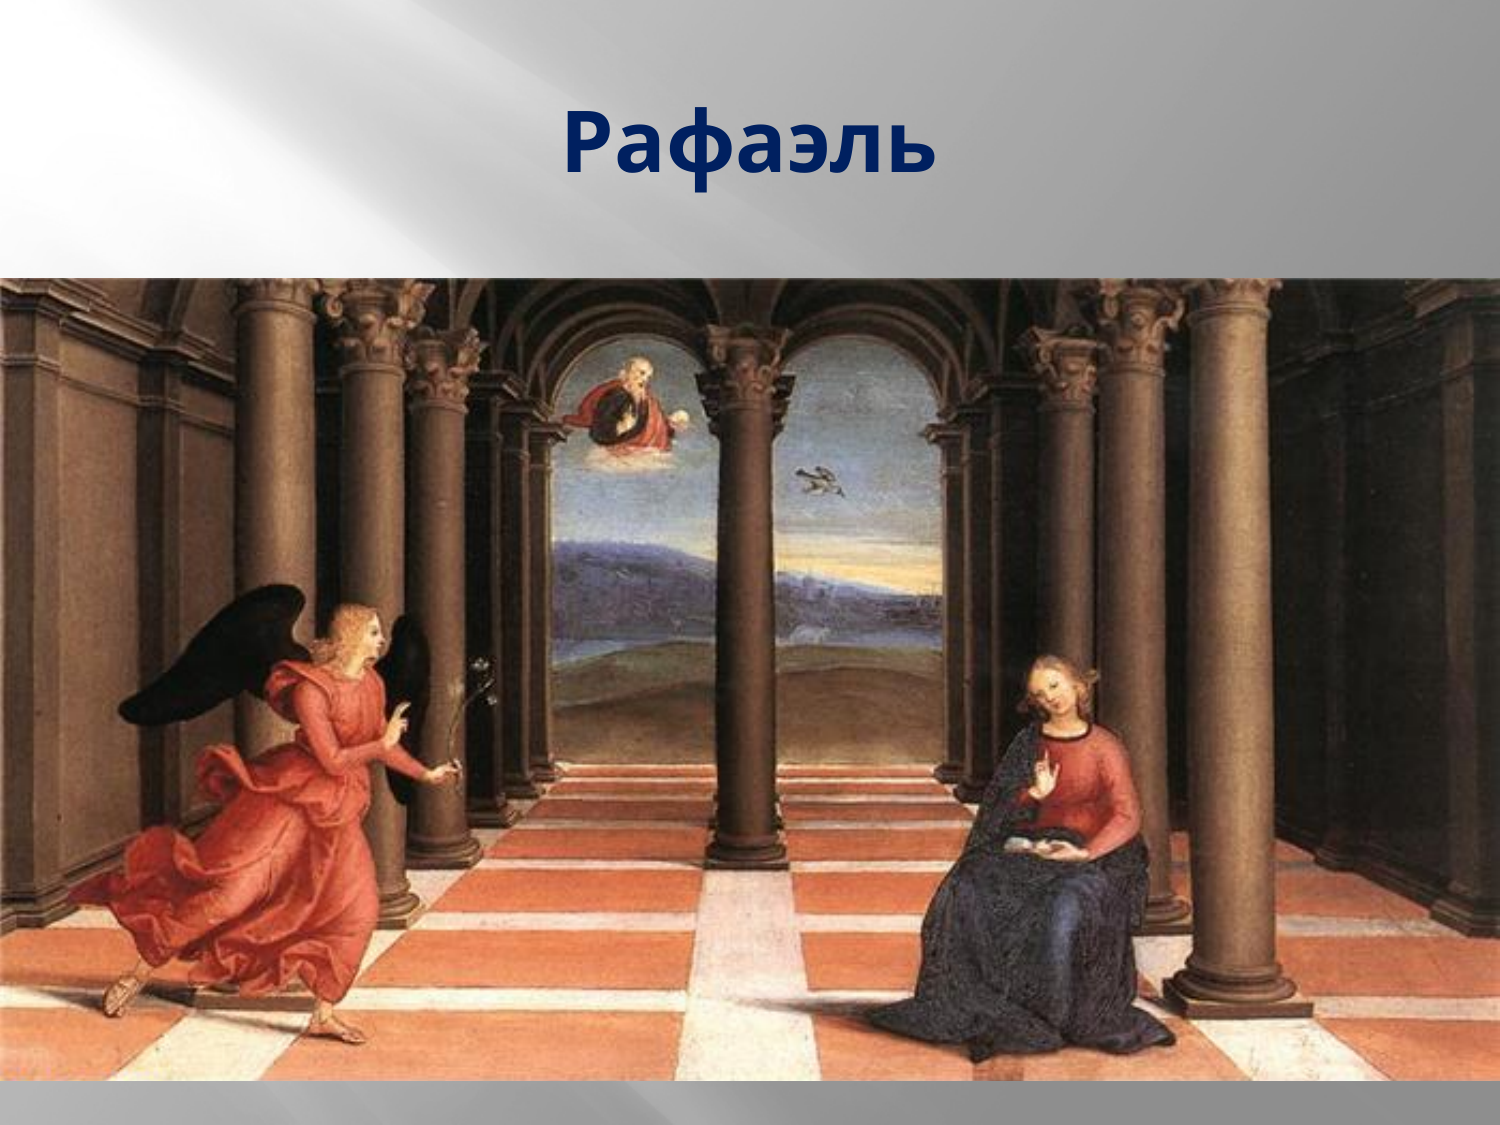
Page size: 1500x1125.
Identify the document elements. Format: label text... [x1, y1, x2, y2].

title Рафаэль [75, 45, 1425, 233]
picture [0, 278, 1500, 1081]
